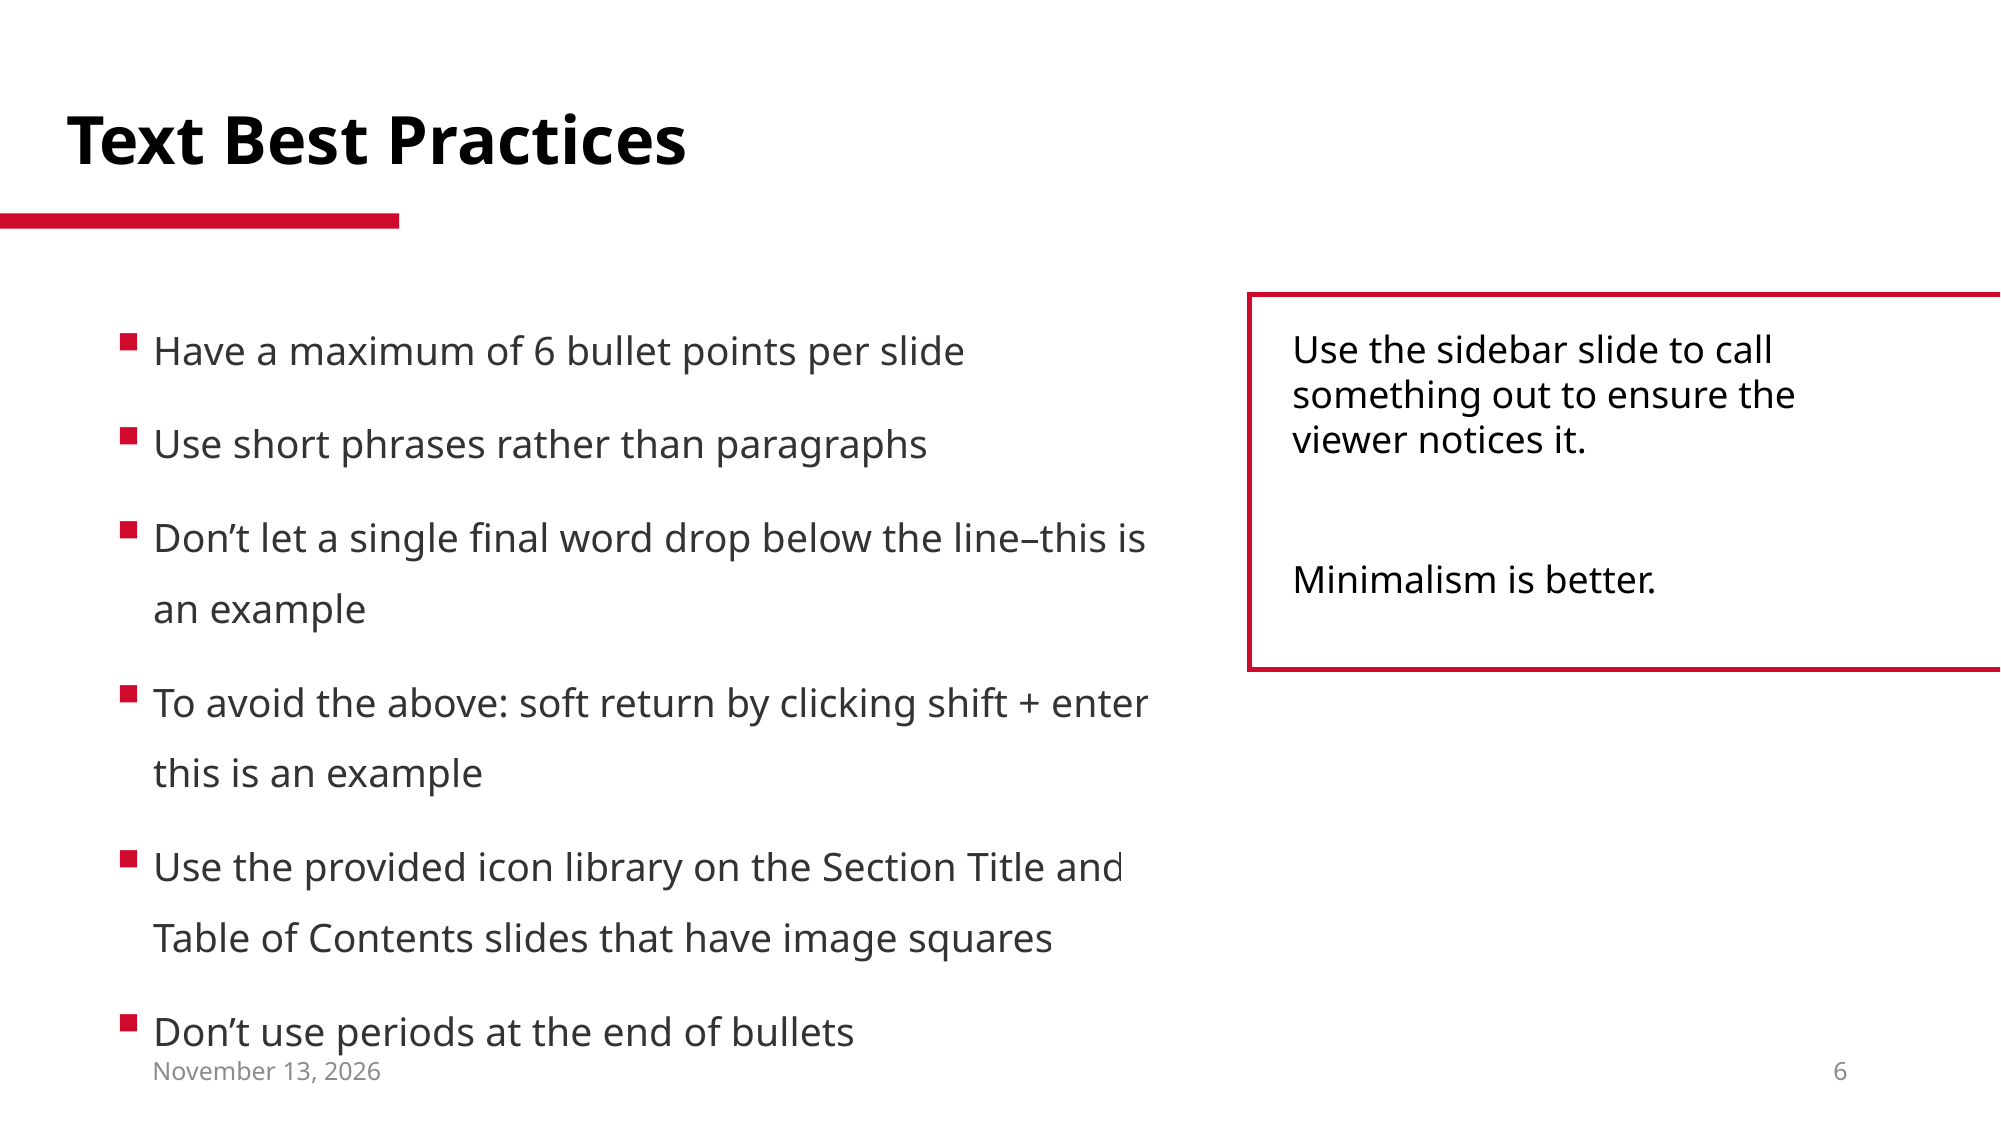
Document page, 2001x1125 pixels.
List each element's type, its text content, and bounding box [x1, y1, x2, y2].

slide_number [137, 1042, 588, 1103]
list Have a maximum of 6 bullet points per slide Use short phrases rather than paragraphs Don’t let a single final word drop below the line–this is an example To avoid the above: soft return by clicking shift + enter this is an example Use the provided icon library on the Section Title and Table of Contents slides that have image squares Don’t use periods at the end of bullets [100, 294, 1217, 1073]
title Text Best Practices [51, 34, 1777, 252]
list Use the sidebar slide to call something out to ensure the viewer notices it. Minimalism is better. [1277, 318, 1906, 651]
slide_number 6 [1412, 1042, 1863, 1103]
